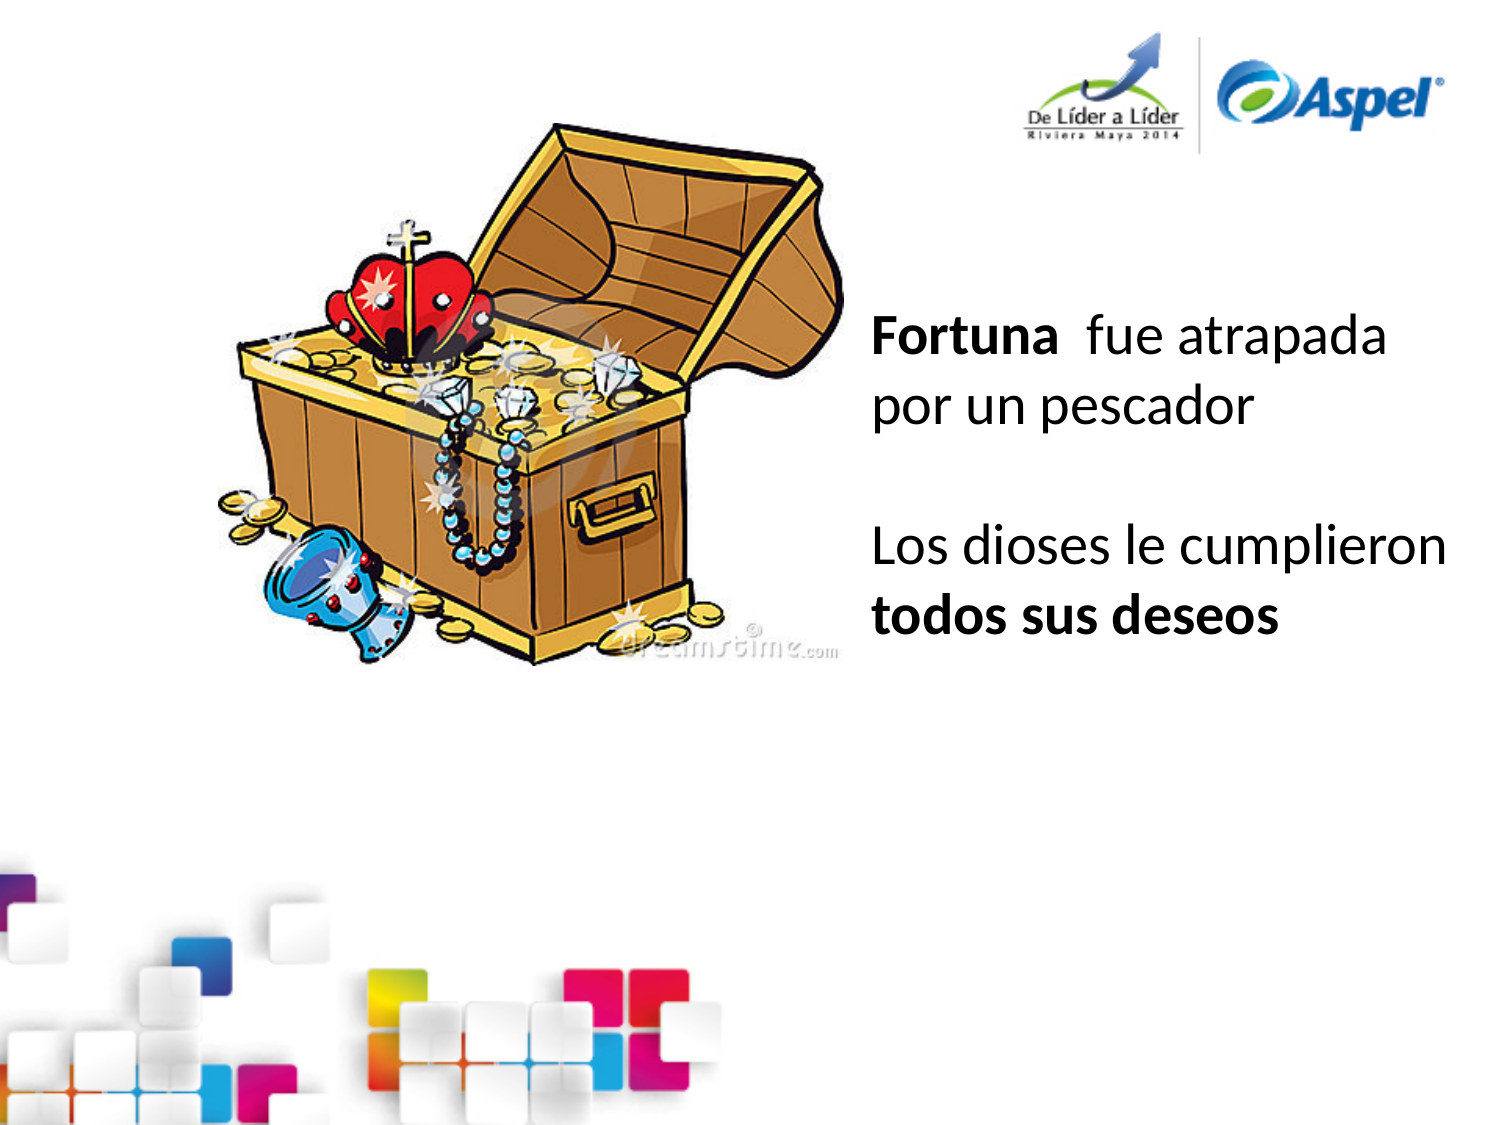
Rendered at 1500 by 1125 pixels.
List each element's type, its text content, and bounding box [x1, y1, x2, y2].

picture [0, 0, 1500, 1125]
text_box Fortuna fue atrapada por un pescador Los dioses le cumplieron todos sus deseos [856, 288, 1471, 654]
